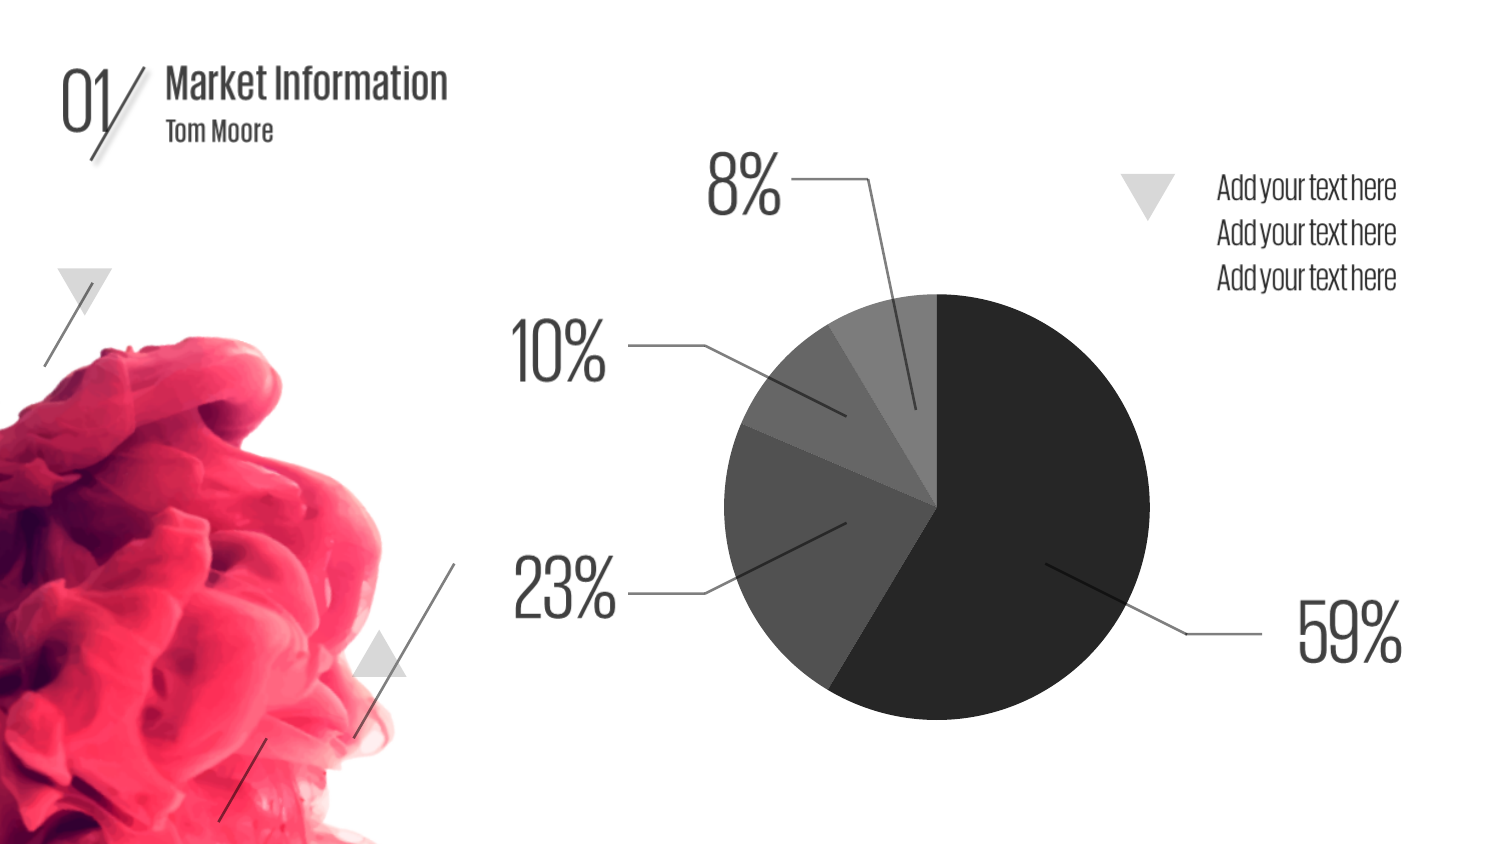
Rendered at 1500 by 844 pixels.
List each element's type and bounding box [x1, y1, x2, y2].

text_box [55, 266, 114, 299]
text_box [353, 563, 455, 739]
picture [0, 4, 1459, 844]
text_box [44, 282, 93, 367]
text_box [218, 738, 267, 823]
